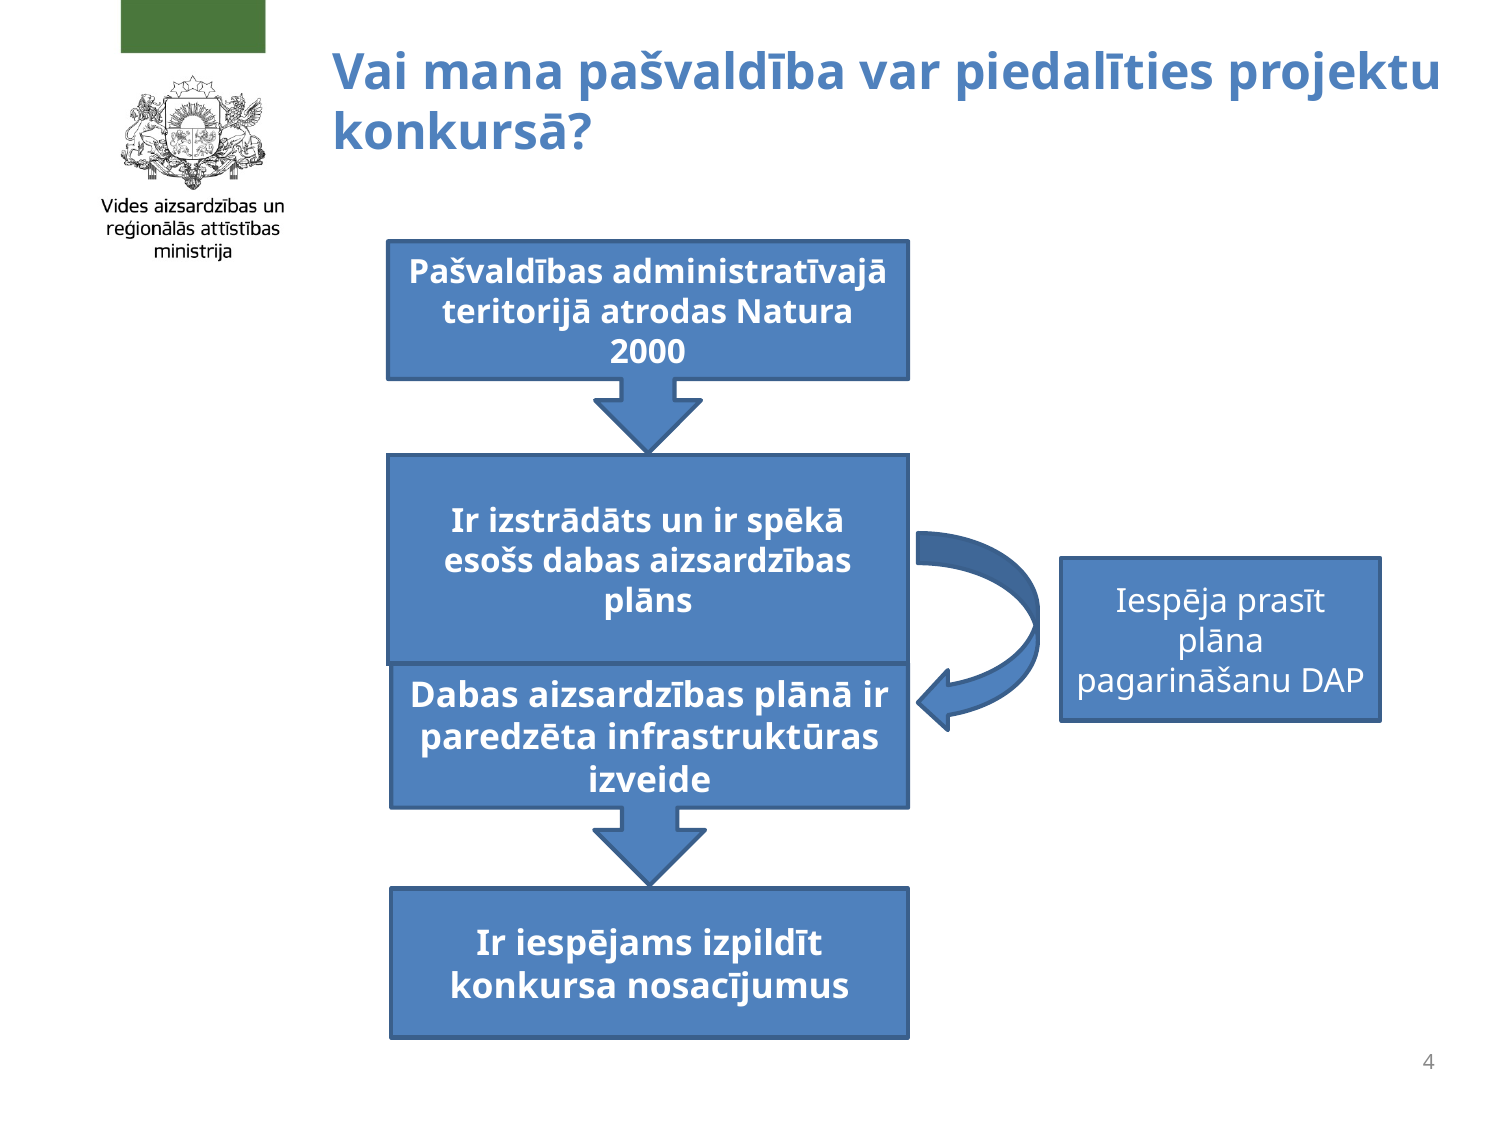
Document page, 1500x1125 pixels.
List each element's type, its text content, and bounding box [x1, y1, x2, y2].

text_box Pašvaldības administratīvajā teritorijā atrodas Natura 2000 [385, 239, 911, 456]
picture [48, 0, 338, 321]
text_box Dabas aizsardzības plānā ir paredzēta infrastruktūras izveide [389, 663, 911, 886]
slide_number 4 [1380, 1037, 1450, 1088]
text_box Iespēja prasīt plāna pagarināšanu DAP [1059, 556, 1382, 723]
text_box Ir iespējams izpildīt konkursa nosacījumus [389, 886, 910, 1040]
text_box [915, 530, 1040, 733]
list Ir izstrādāts un ir spēkā esošs dabas aizsardzības plāns [386, 453, 910, 666]
title Vai mana pašvaldība var piedalīties projektu konkursā? [316, 31, 1469, 185]
